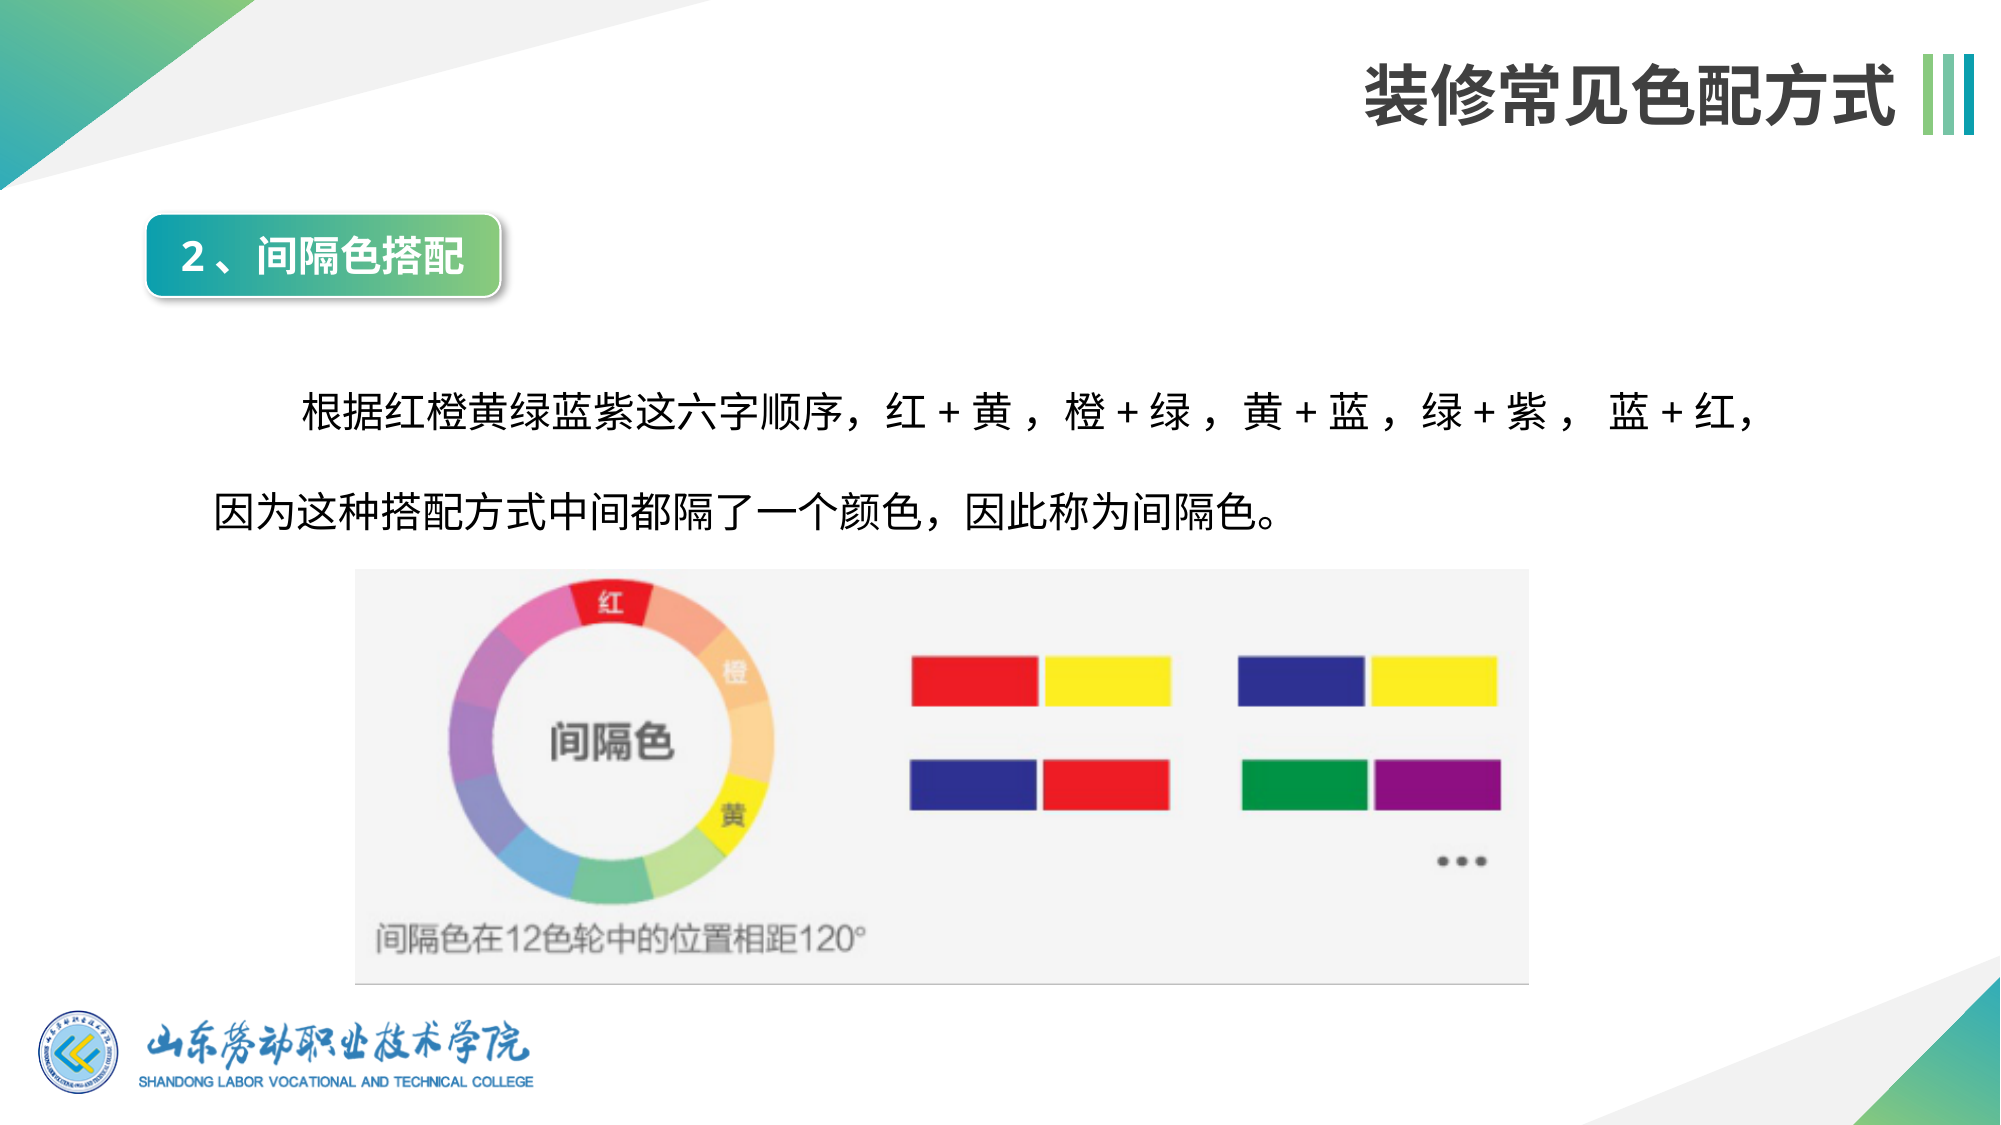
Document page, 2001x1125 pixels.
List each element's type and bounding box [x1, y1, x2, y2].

picture [38, 1010, 550, 1094]
text_box [0, 0, 2000, 1125]
picture [355, 569, 1529, 987]
text_box [1928, 54, 1969, 136]
text_box [145, 213, 501, 297]
